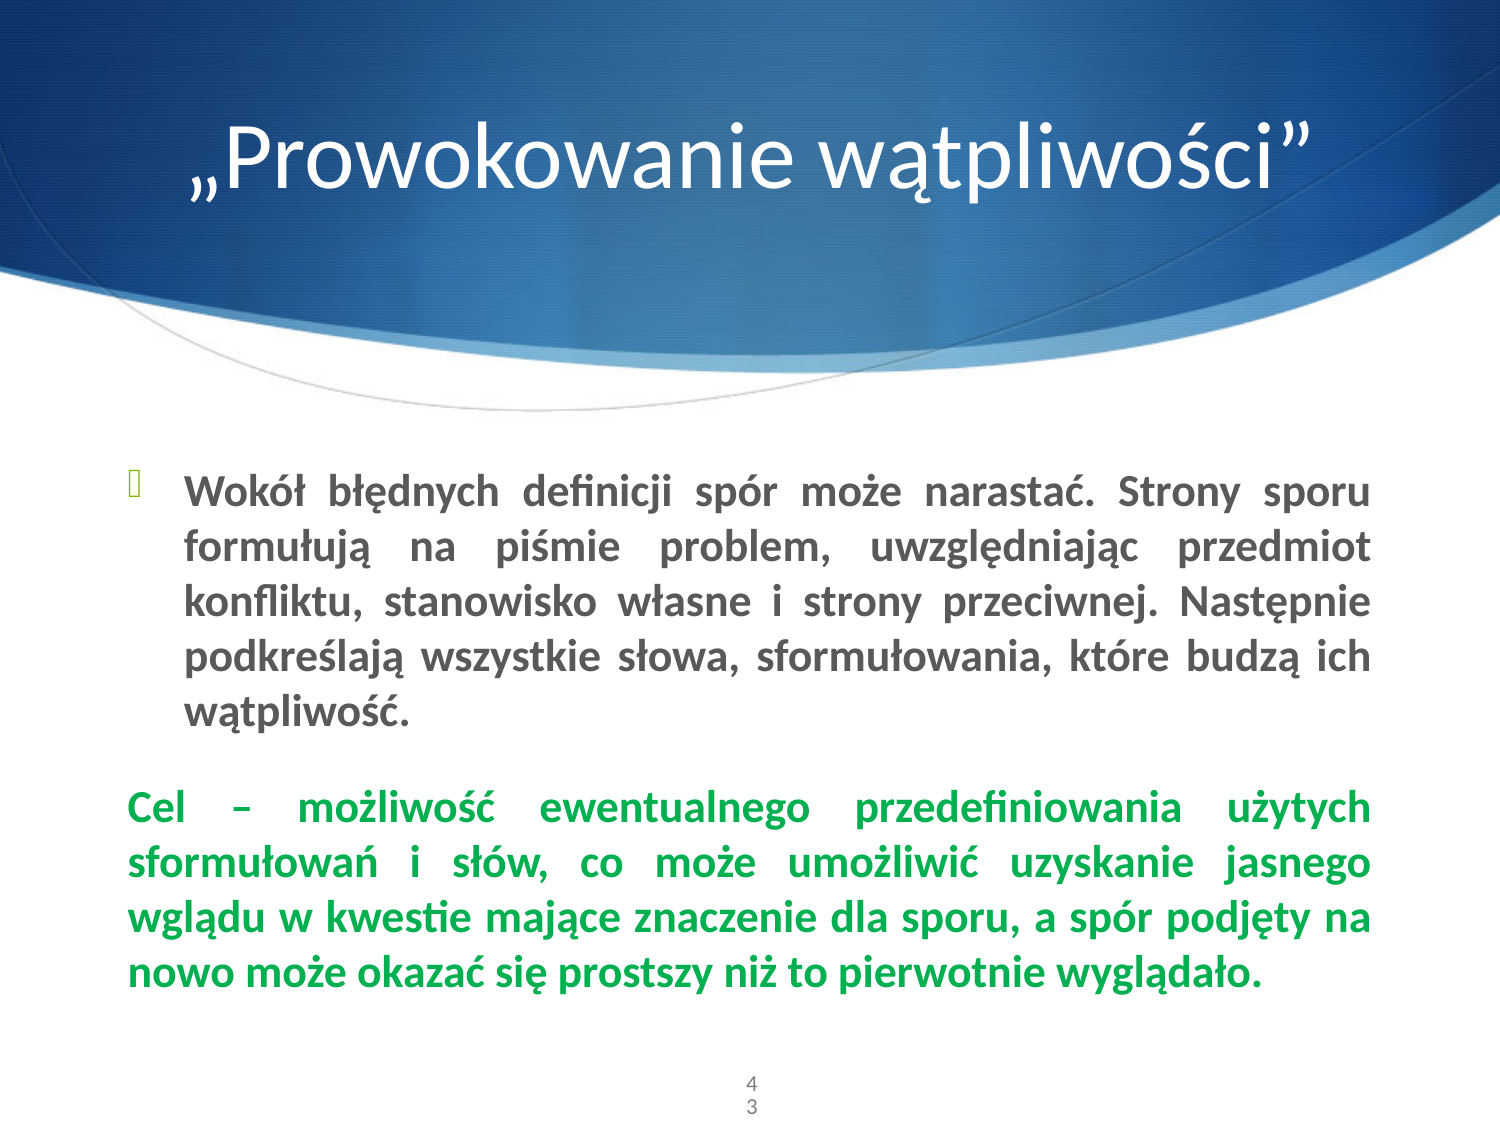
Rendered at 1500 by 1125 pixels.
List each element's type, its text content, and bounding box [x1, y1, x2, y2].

slide_number 43 [730, 1062, 769, 1103]
picture [0, 0, 1500, 1125]
title „Prowokowanie wątpliwości” [75, 0, 1425, 301]
list Wokół błędnych definicji spór może narastać. Strony sporu formułują na piśmie problem, uwzględniając przedmiot konfliktu, stanowisko własne i strony przeciwnej. Następnie podkreślają wszystkie słowa, sformułowania, które budzą ich wątpliwość. Cel – możliwość ewentualnego przedefiniowania użytych sformułowań i słów, co może umożliwić uzyskanie jasnego wglądu w kwestie mające znaczenie dla sporu, a spór podjęty na nowo może okazać się prostszy niż to pierwotnie wyglądało. [121, 454, 1379, 991]
